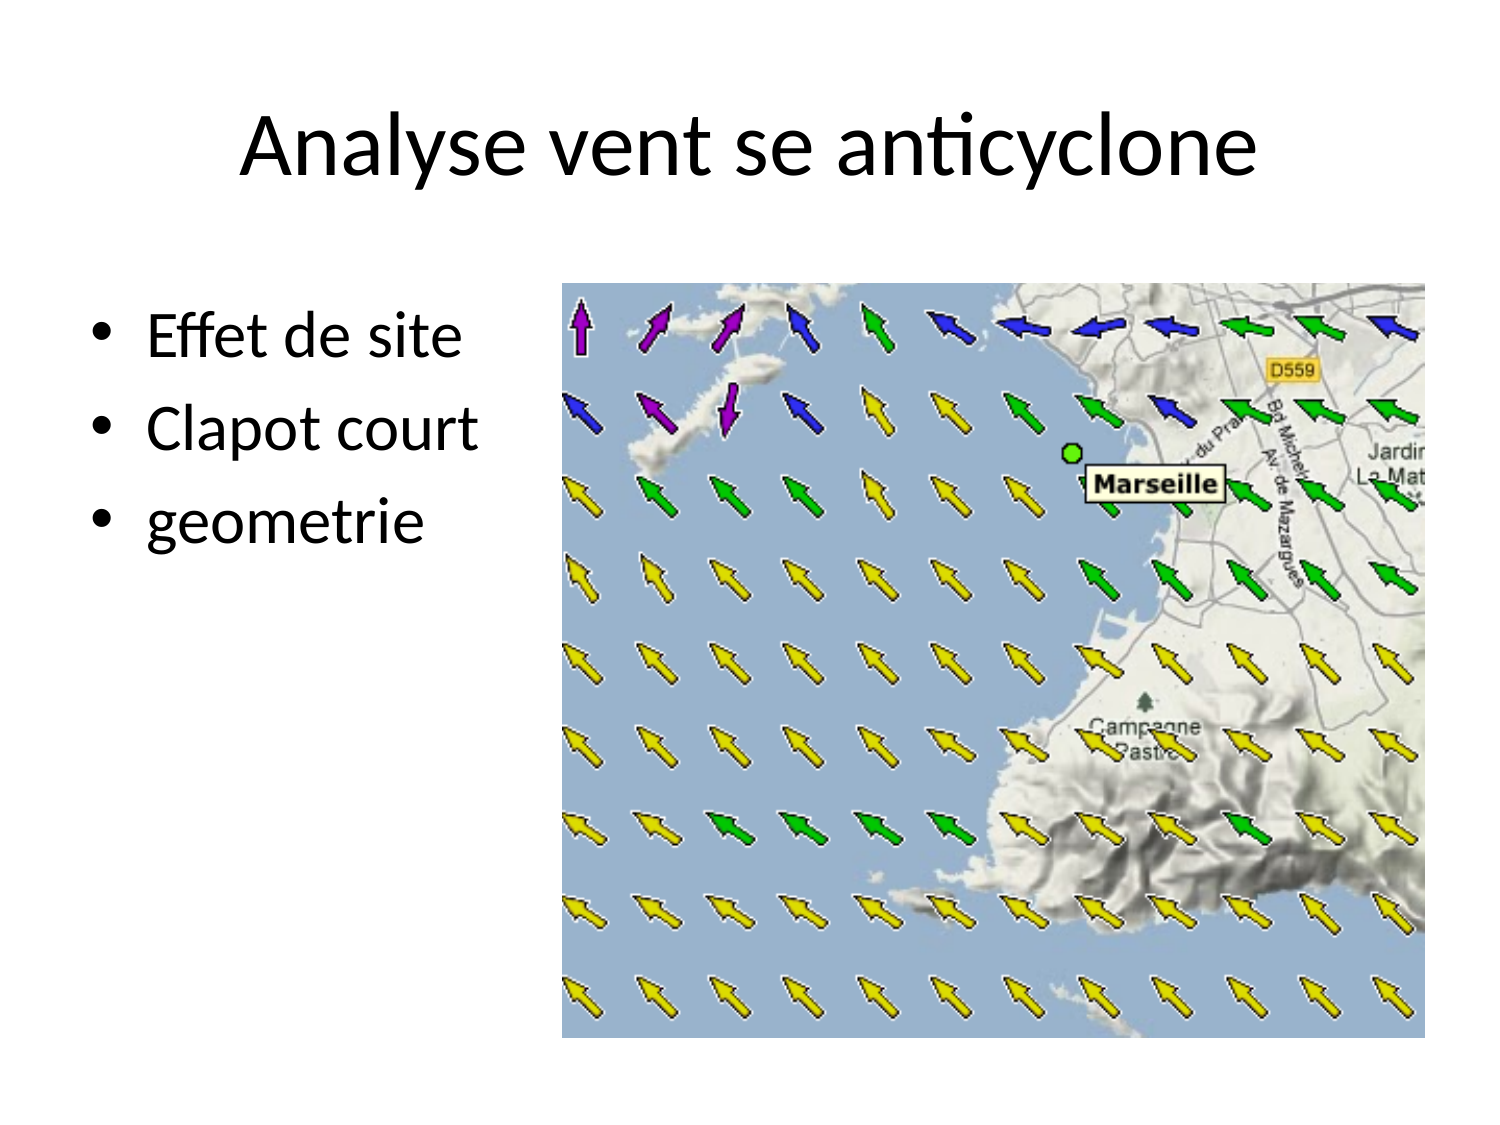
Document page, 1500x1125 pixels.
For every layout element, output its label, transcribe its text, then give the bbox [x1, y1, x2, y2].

picture [562, 282, 1426, 1038]
list Effet de site Clapot court geometrie [75, 283, 560, 940]
title Analyse vent se anticyclone [75, 45, 1425, 233]
